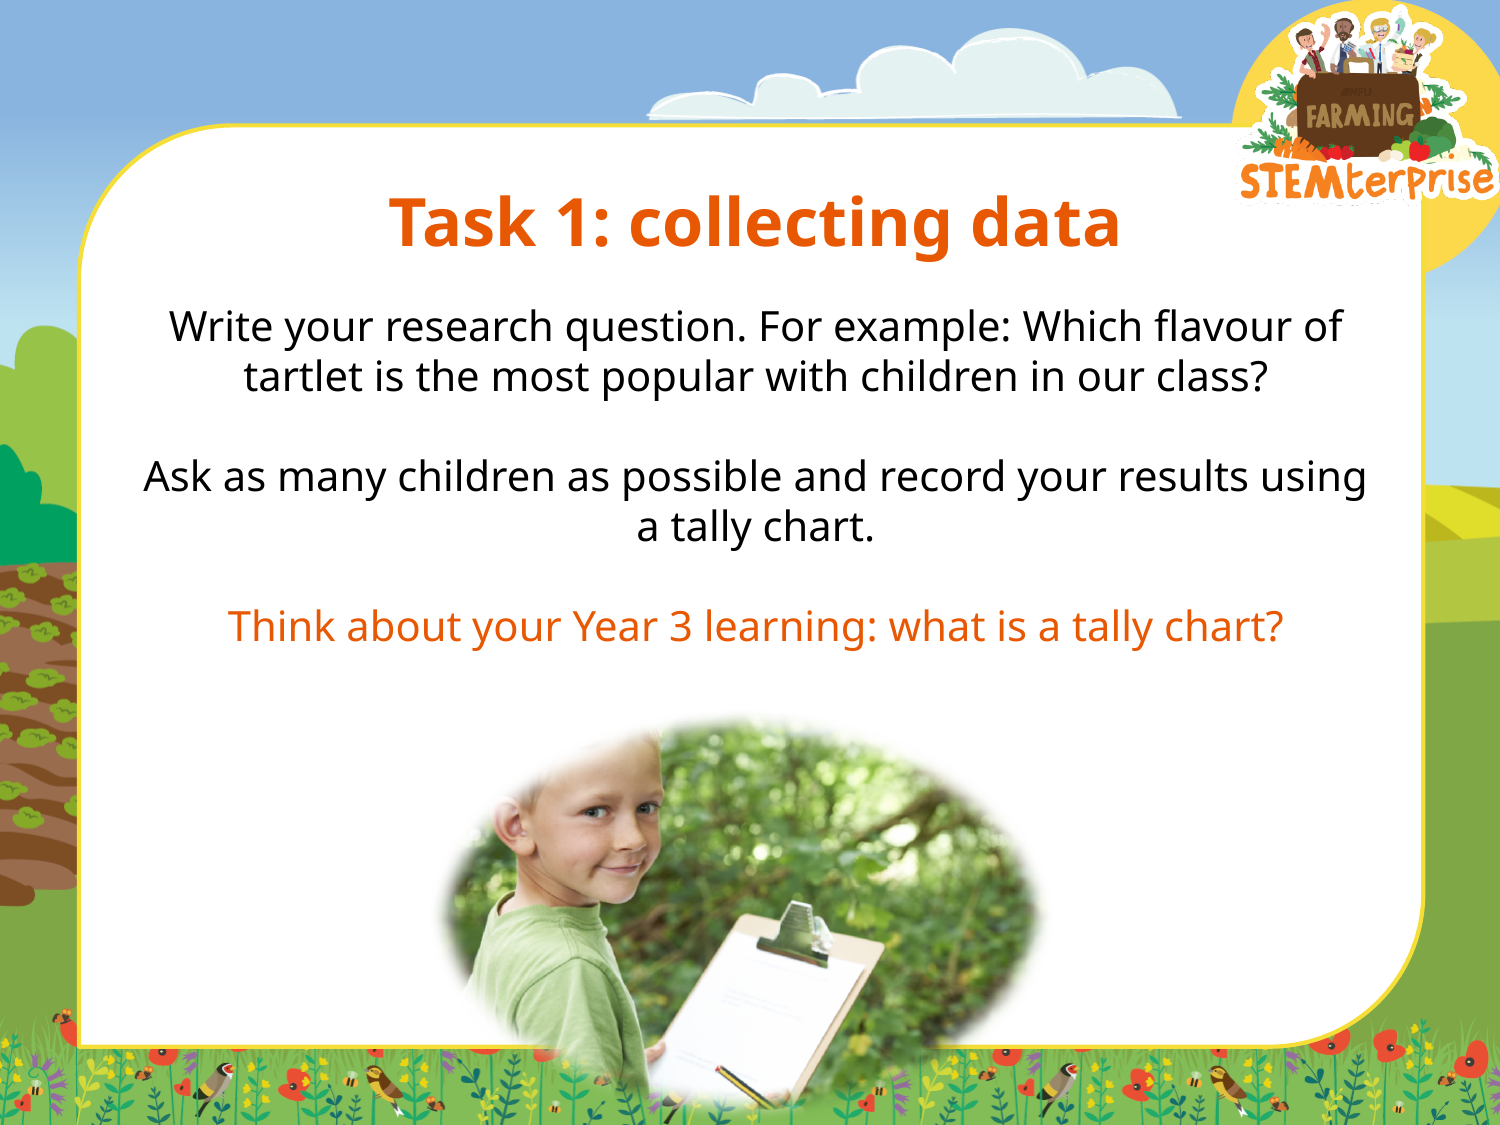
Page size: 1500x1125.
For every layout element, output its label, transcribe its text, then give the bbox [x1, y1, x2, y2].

picture [0, 0, 1500, 1125]
text_box [1058, 214, 1426, 1049]
text_box [76, 123, 1228, 1049]
text_box Task 1: collecting data Write your research question. For example: Which flavour of tartlet is the most popular with children in our class? Ask as many children as possible and record your results using a tally chart. Think about your Year 3 learning: what is a tally chart? [123, 172, 1388, 788]
